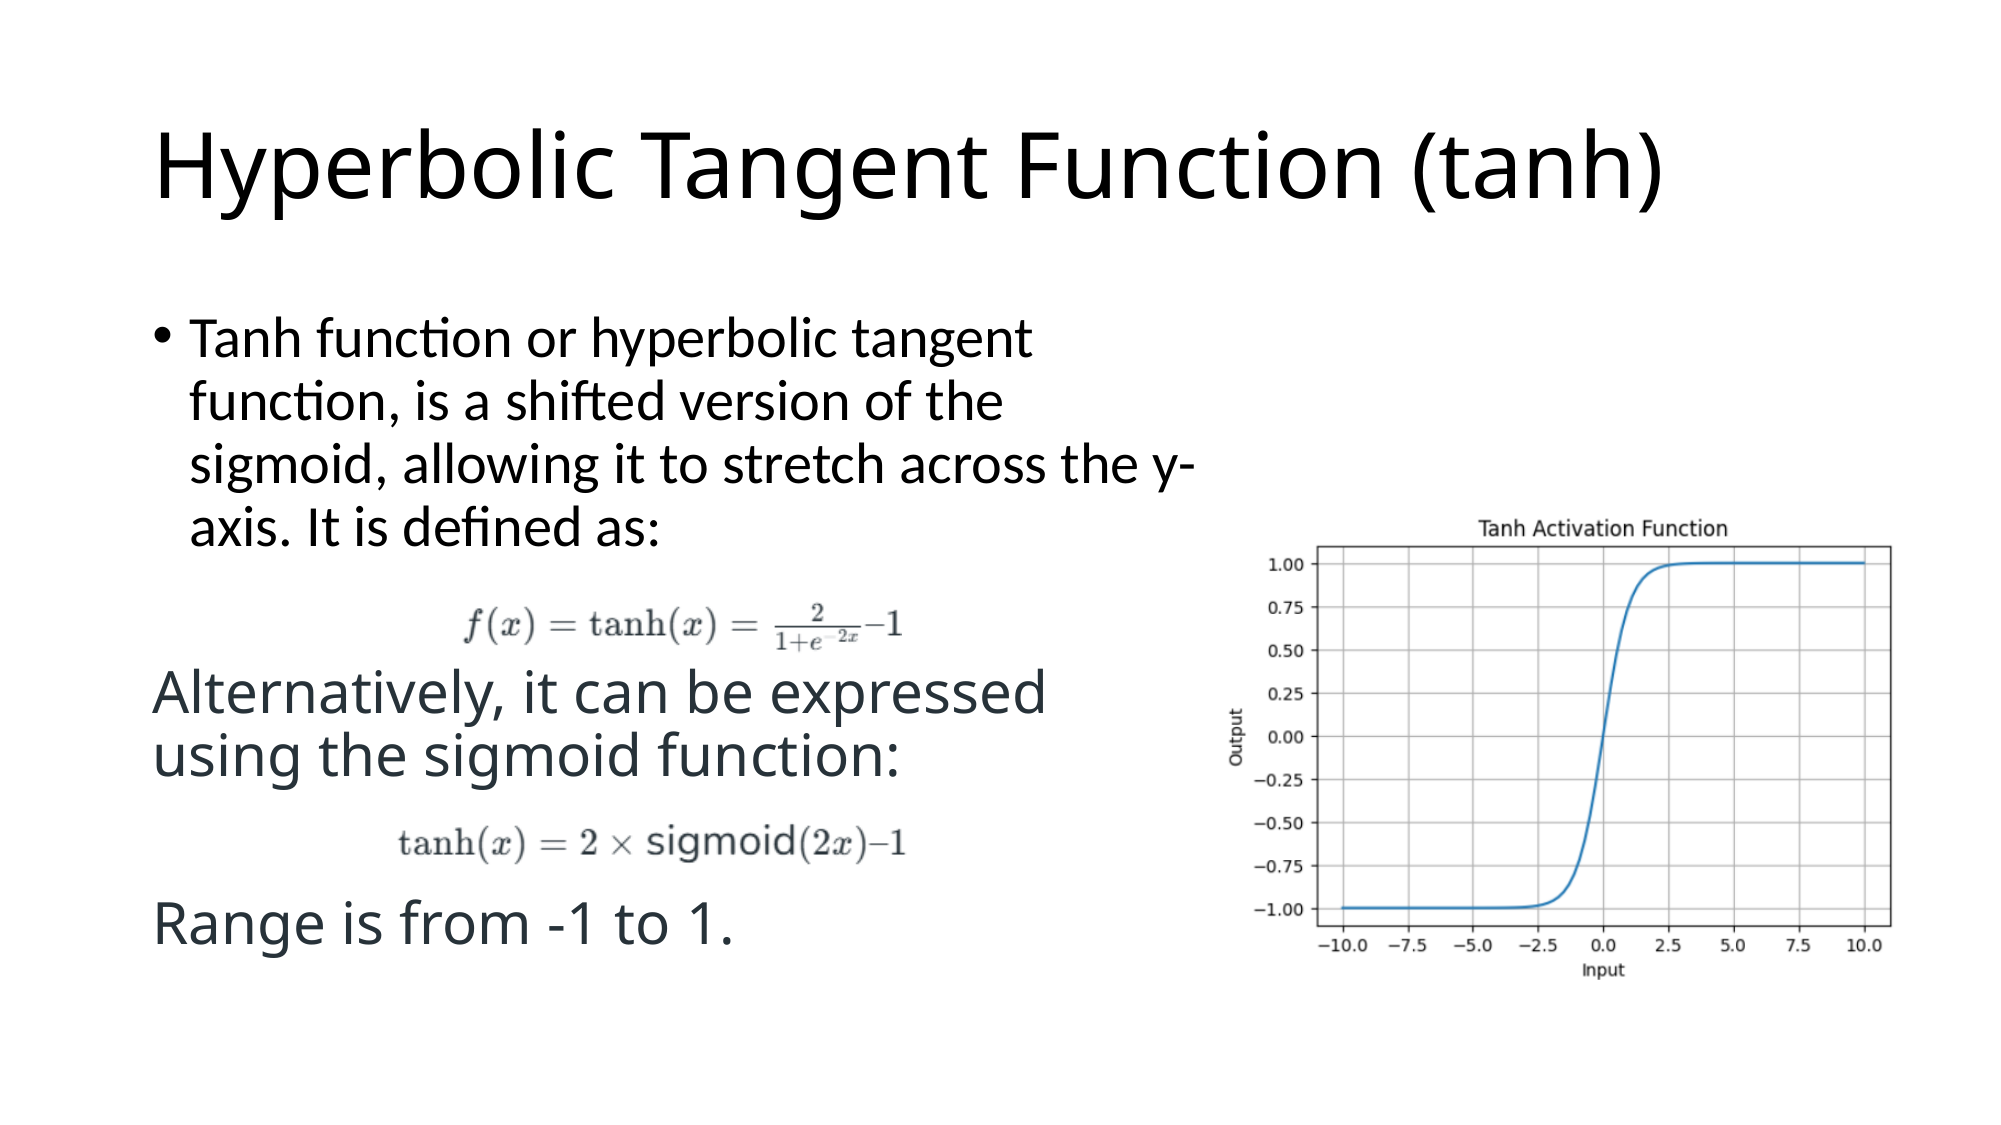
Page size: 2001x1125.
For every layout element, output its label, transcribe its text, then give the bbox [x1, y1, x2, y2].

list Tanh function or hyperbolic tangent function, is a shifted version of the sigmoid, allowing it to stretch across the y-axis. It is defined as: Alternatively, it can be expressed using the sigmoid function: Range is from -1 to 1. [137, 299, 1225, 1014]
picture [1220, 512, 1907, 981]
picture [457, 585, 902, 661]
picture [382, 807, 908, 866]
title Hyperbolic Tangent Function (tanh) [137, 59, 1863, 278]
